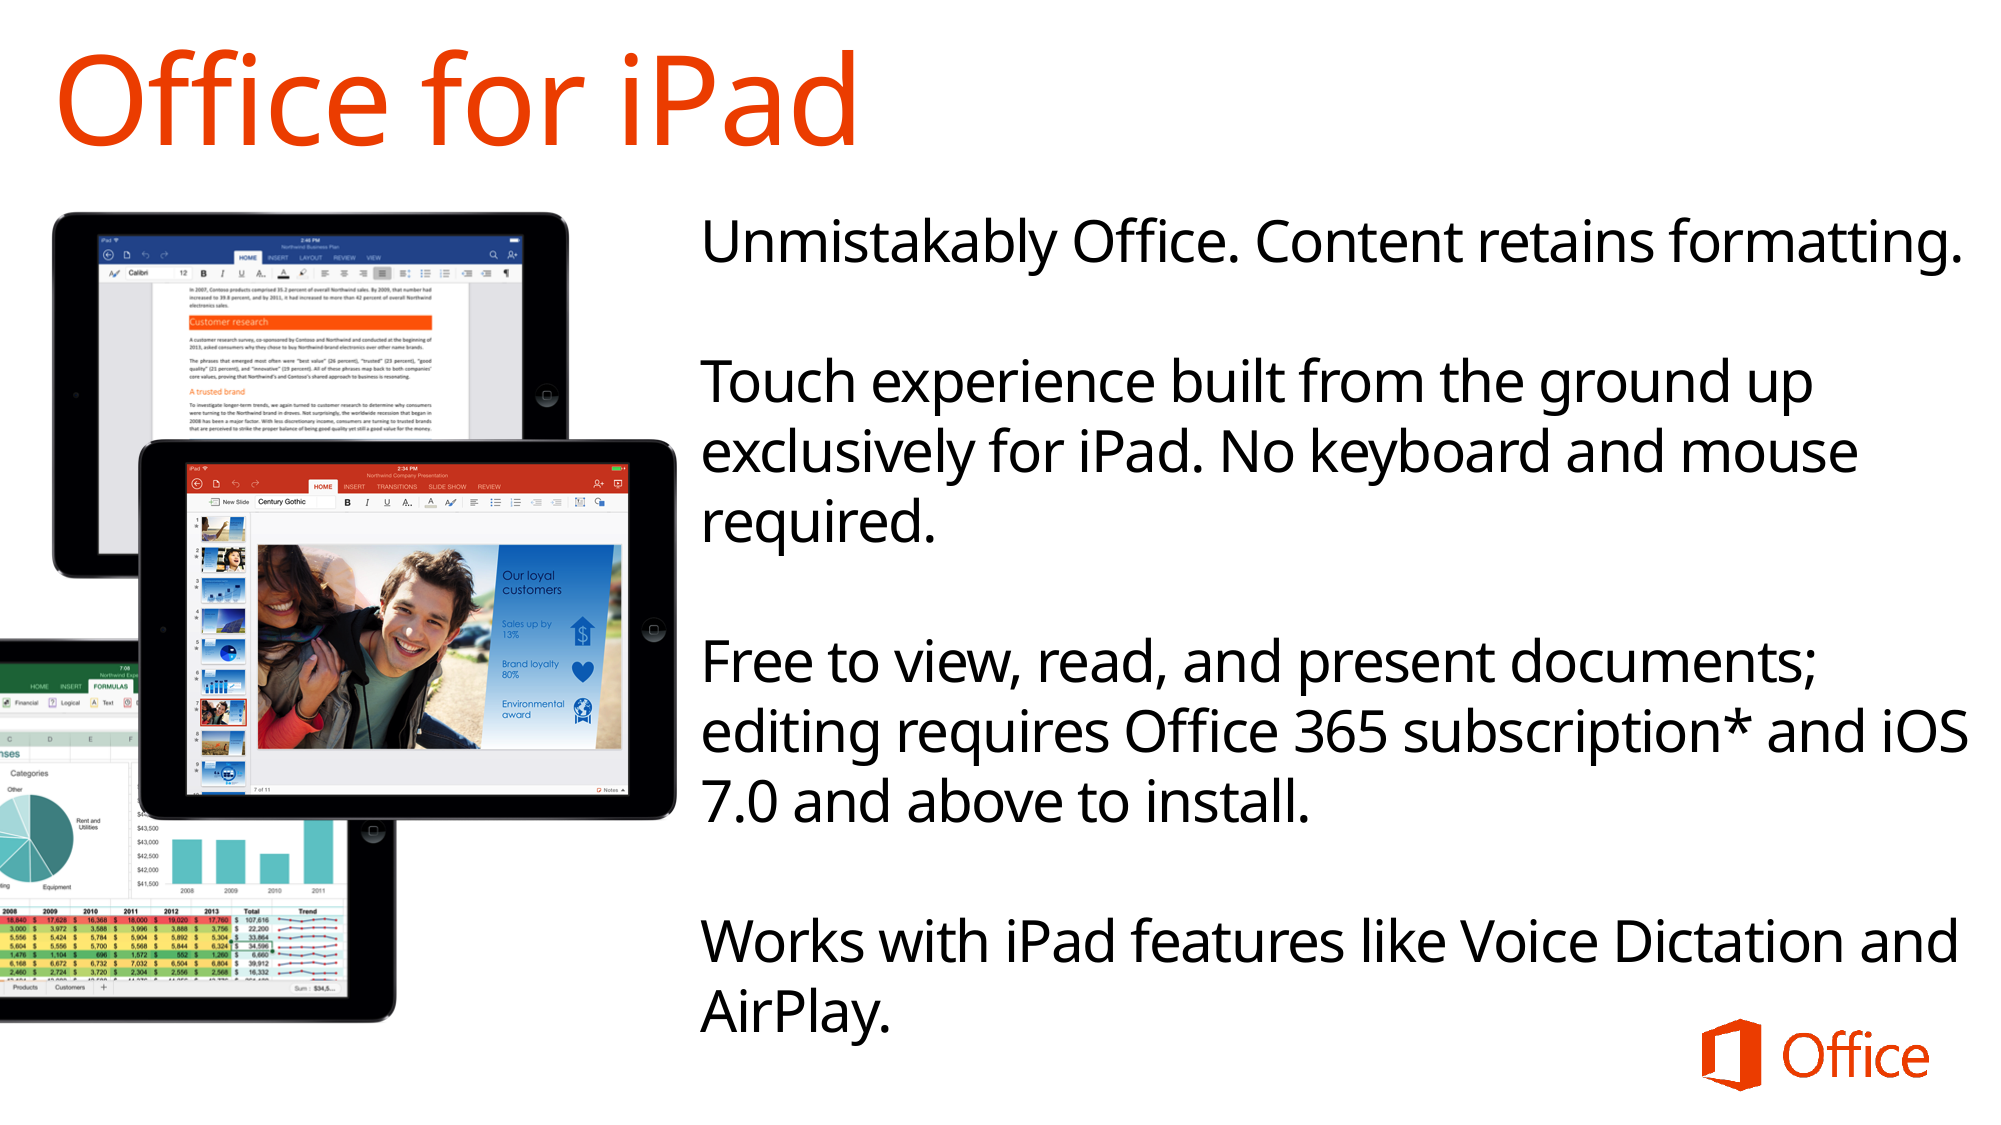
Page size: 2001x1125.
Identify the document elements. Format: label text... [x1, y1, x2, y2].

text_box Unmistakably Office. Content retains formatting. Touch experience built from the ground up exclusively for iPad. No keyboard and mouse required. Free to view, read, and present documents; editing requires Office 365 subscription* and iOS 7.0 and above to install. Works with iPad features like Voice Dictation and AirPlay. [686, 196, 2000, 1012]
picture [0, 160, 731, 1079]
picture [1670, 1012, 1960, 1122]
title Office for iPad [52, 37, 1882, 161]
